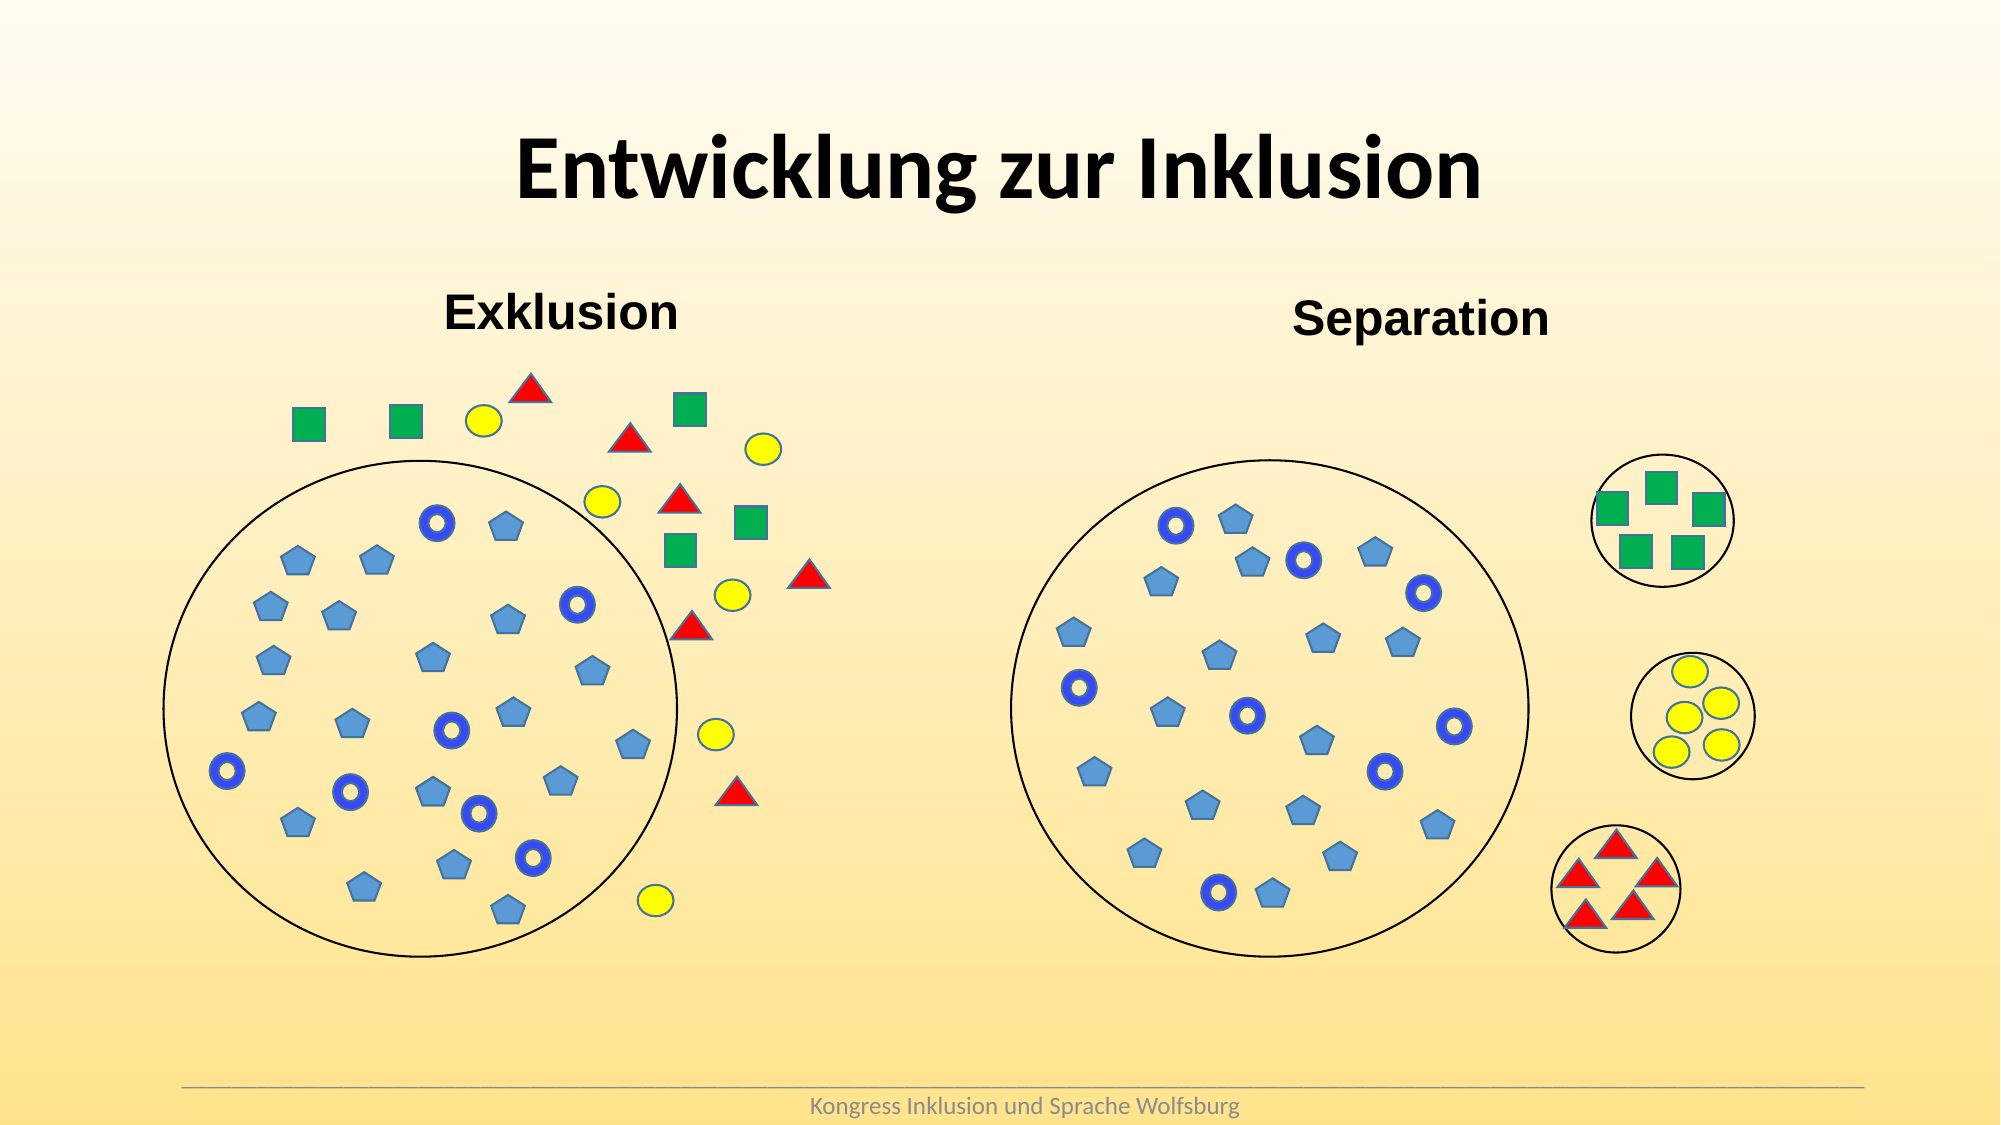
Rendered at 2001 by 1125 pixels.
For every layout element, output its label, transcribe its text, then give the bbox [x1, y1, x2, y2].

text_box [1076, 755, 1113, 787]
text_box [1633, 856, 1680, 888]
text_box [1645, 471, 1678, 505]
text_box [208, 752, 246, 791]
text_box [487, 510, 525, 541]
text_box [696, 717, 735, 752]
text_box [1201, 639, 1238, 670]
text_box [1590, 453, 1735, 588]
text_box [713, 774, 760, 807]
text_box [1060, 668, 1098, 707]
list Separation [1011, 232, 1862, 354]
text_box [507, 372, 554, 404]
text_box [1149, 696, 1186, 727]
title Entwicklung zur Inklusion [137, 59, 1863, 278]
text_box [1550, 824, 1682, 954]
text_box [435, 848, 473, 880]
text_box [1619, 534, 1653, 569]
text_box [414, 775, 452, 807]
text_box [1357, 535, 1394, 567]
text_box [240, 700, 277, 732]
text_box [1405, 574, 1443, 613]
text_box [514, 839, 552, 878]
text_box [1229, 696, 1267, 735]
text_box [1254, 877, 1291, 908]
text_box [255, 644, 292, 676]
text_box [614, 728, 652, 760]
text_box [636, 883, 675, 918]
text_box [606, 421, 653, 453]
text_box [734, 505, 768, 540]
text_box [1157, 506, 1195, 545]
text_box [1630, 651, 1756, 781]
text_box [673, 392, 707, 427]
text_box [1419, 808, 1456, 840]
text_box [389, 404, 423, 439]
text_box [1285, 794, 1322, 826]
text_box [460, 794, 498, 833]
text_box [1665, 700, 1704, 735]
text_box [1305, 622, 1342, 653]
text_box [1702, 686, 1741, 720]
text_box [664, 533, 697, 568]
text_box [1692, 492, 1726, 527]
text_box [583, 485, 622, 519]
text_box [292, 407, 326, 442]
text_box [744, 432, 783, 466]
text_box [1609, 888, 1656, 921]
text_box [1055, 616, 1092, 647]
text_box [489, 603, 527, 635]
text_box [713, 578, 752, 613]
text_box [1321, 840, 1359, 872]
text_box [786, 557, 832, 589]
text_box [495, 696, 532, 727]
text_box [574, 654, 611, 686]
text_box [1596, 491, 1629, 526]
text_box [1200, 873, 1238, 912]
text_box [1652, 735, 1691, 769]
text_box [1435, 707, 1473, 746]
text_box [321, 599, 358, 631]
text_box [414, 641, 452, 673]
text_box [332, 773, 370, 812]
text_box [1702, 728, 1741, 762]
text_box [542, 765, 579, 796]
text_box [1234, 546, 1271, 577]
text_box [1126, 837, 1163, 868]
text_box [489, 893, 527, 925]
text_box [1555, 857, 1601, 889]
text_box [162, 459, 679, 958]
text_box [1593, 827, 1639, 860]
text_box [1217, 503, 1254, 534]
text_box [358, 544, 396, 575]
text_box [558, 585, 596, 624]
text_box [1143, 565, 1180, 597]
text_box [279, 544, 317, 576]
text_box [252, 590, 289, 622]
text_box [418, 504, 456, 543]
text_box [1285, 541, 1323, 580]
text_box [656, 482, 703, 514]
text_box [1366, 752, 1404, 791]
text_box [1671, 535, 1705, 570]
text_box [1671, 654, 1710, 689]
footer _______________________________________________________________________________________________________________________________________ Kongress Inklusion und Sprache Wolfsburg [162, 1059, 1888, 1120]
text_box [1010, 459, 1530, 958]
text_box [1384, 626, 1421, 657]
text_box [1562, 897, 1609, 929]
text_box [279, 806, 317, 838]
text_box [334, 707, 371, 739]
text_box [345, 870, 383, 902]
text_box [668, 609, 715, 641]
text_box [1184, 789, 1221, 820]
text_box [433, 711, 471, 750]
list Exklusion [138, 278, 985, 883]
text_box [464, 404, 503, 438]
